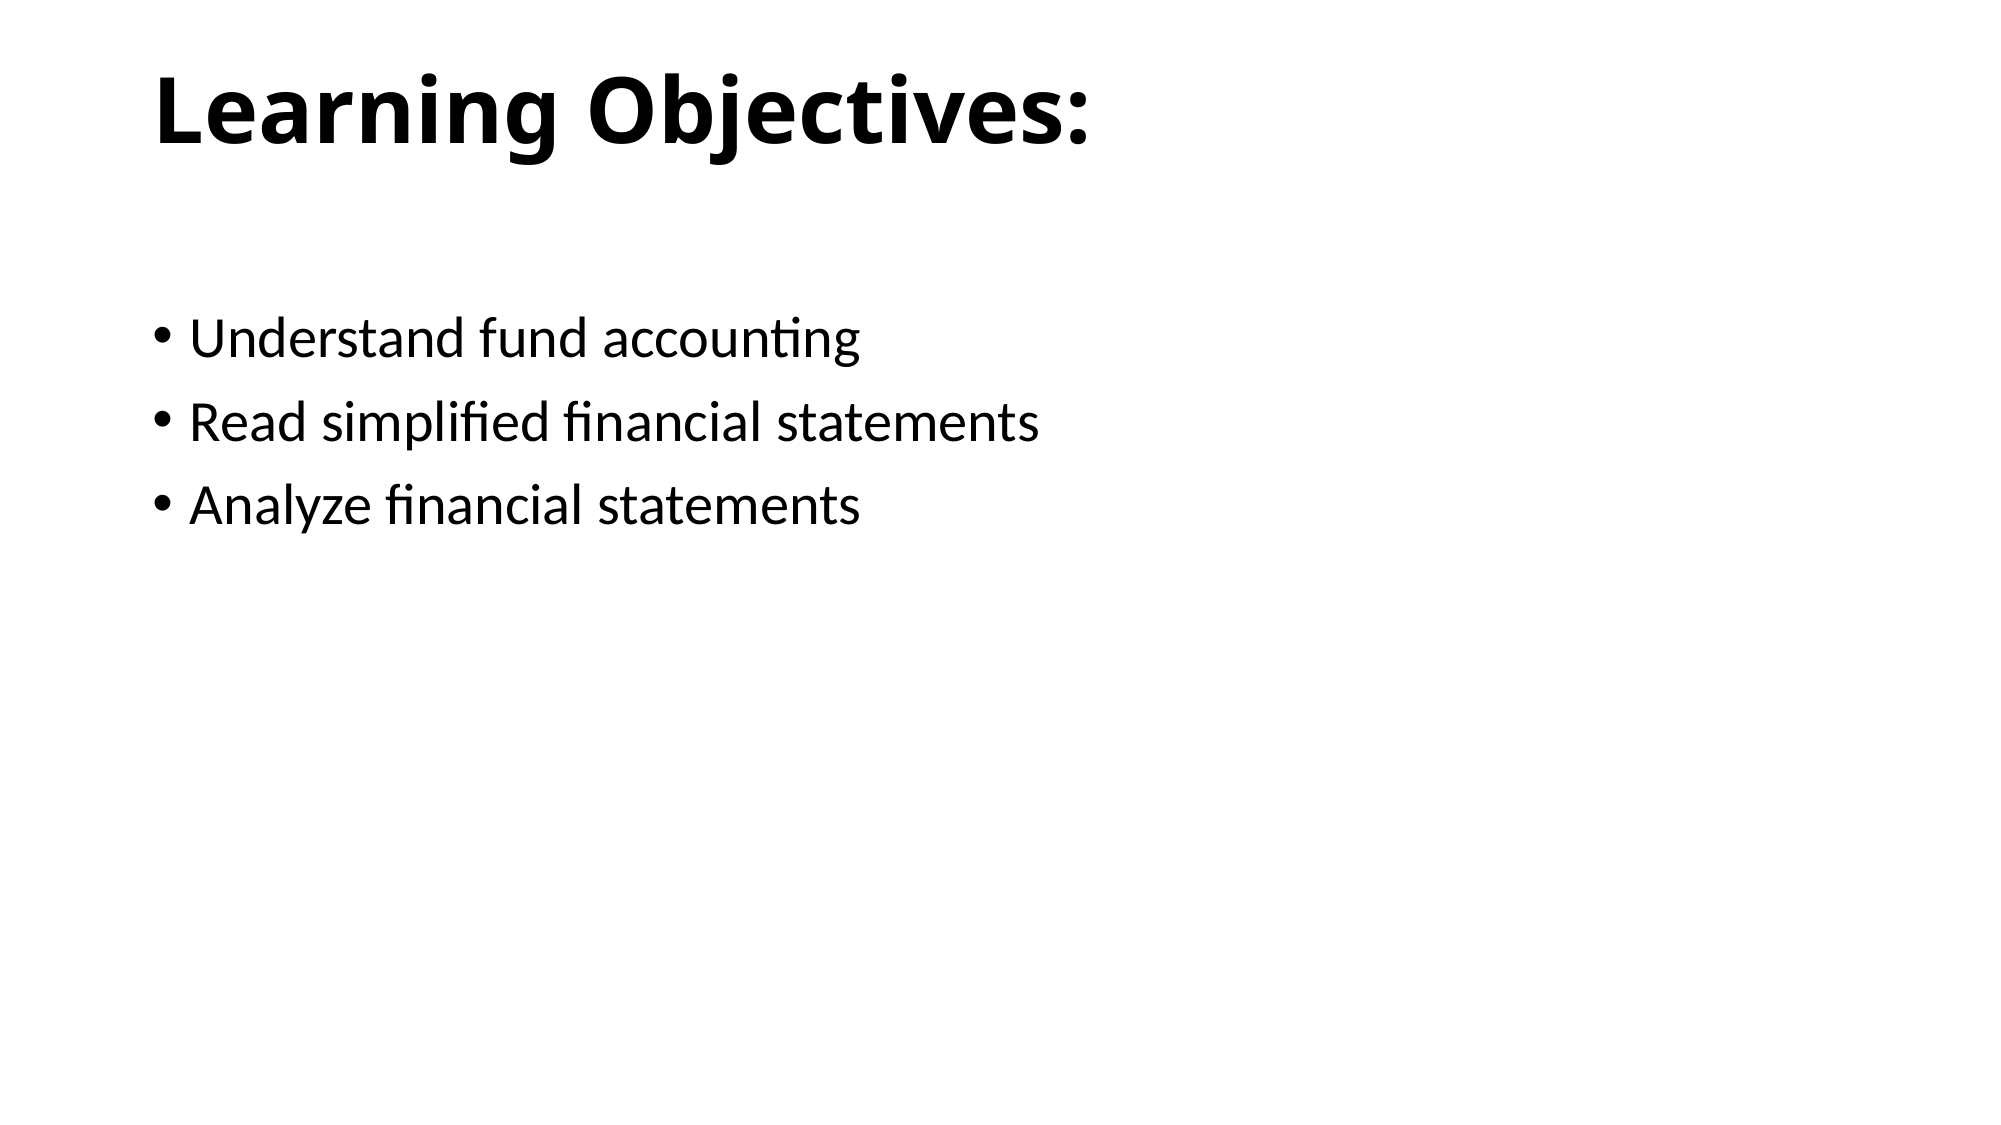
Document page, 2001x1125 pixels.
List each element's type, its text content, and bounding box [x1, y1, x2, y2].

title Learning Objectives: [137, 59, 1863, 278]
list Understand fund accounting Read simplified financial statements Analyze financial statements [137, 299, 1863, 1014]
